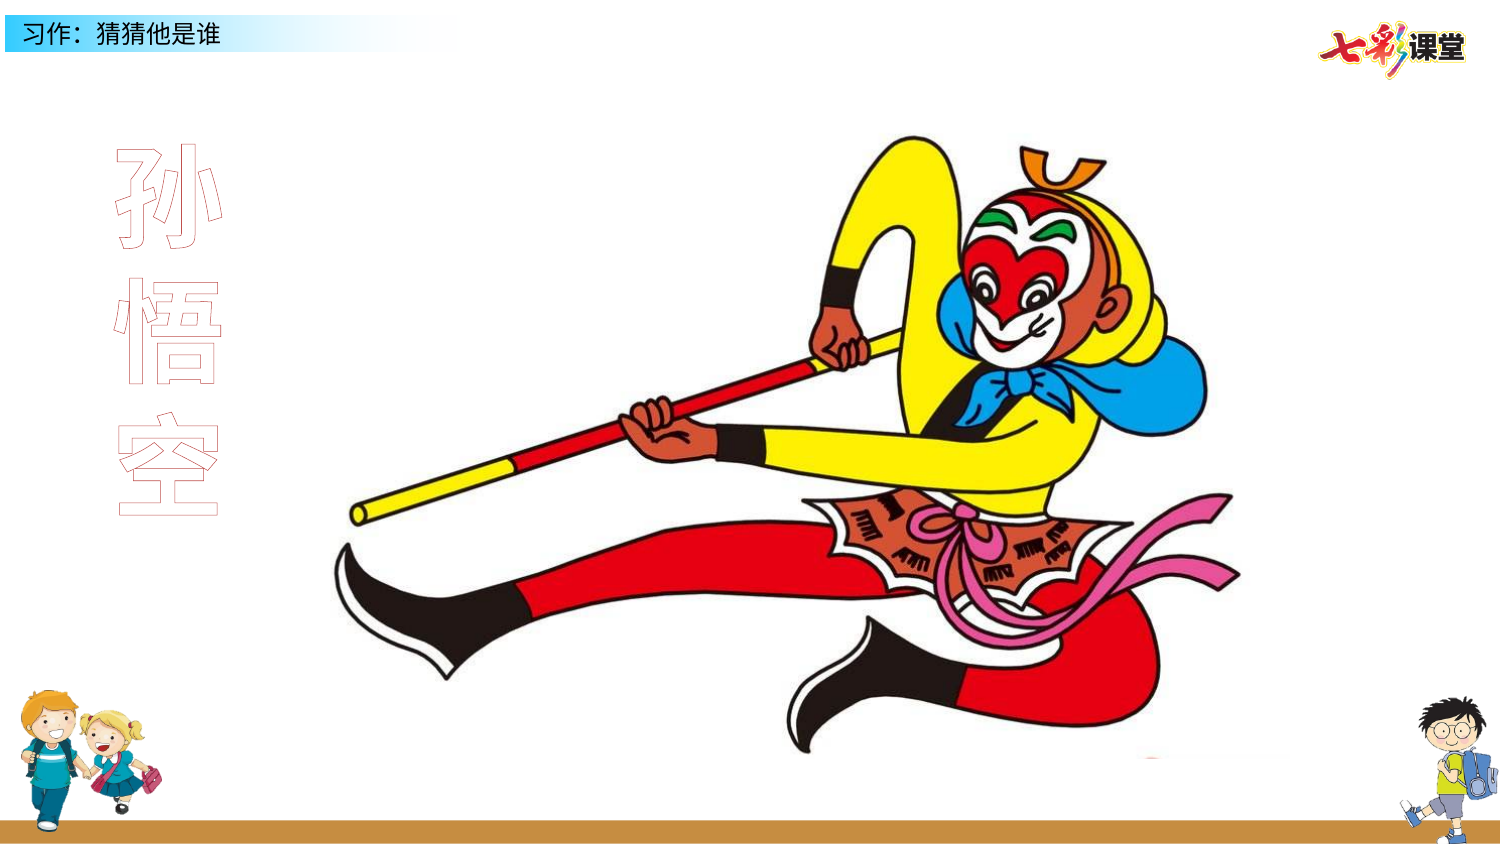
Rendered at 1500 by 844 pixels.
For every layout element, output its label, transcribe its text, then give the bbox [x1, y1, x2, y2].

picture [265, 85, 1298, 759]
text_box 孙悟空 [100, 120, 260, 537]
picture [1358, 684, 1500, 844]
picture [21, 690, 162, 832]
picture [1316, 20, 1468, 80]
